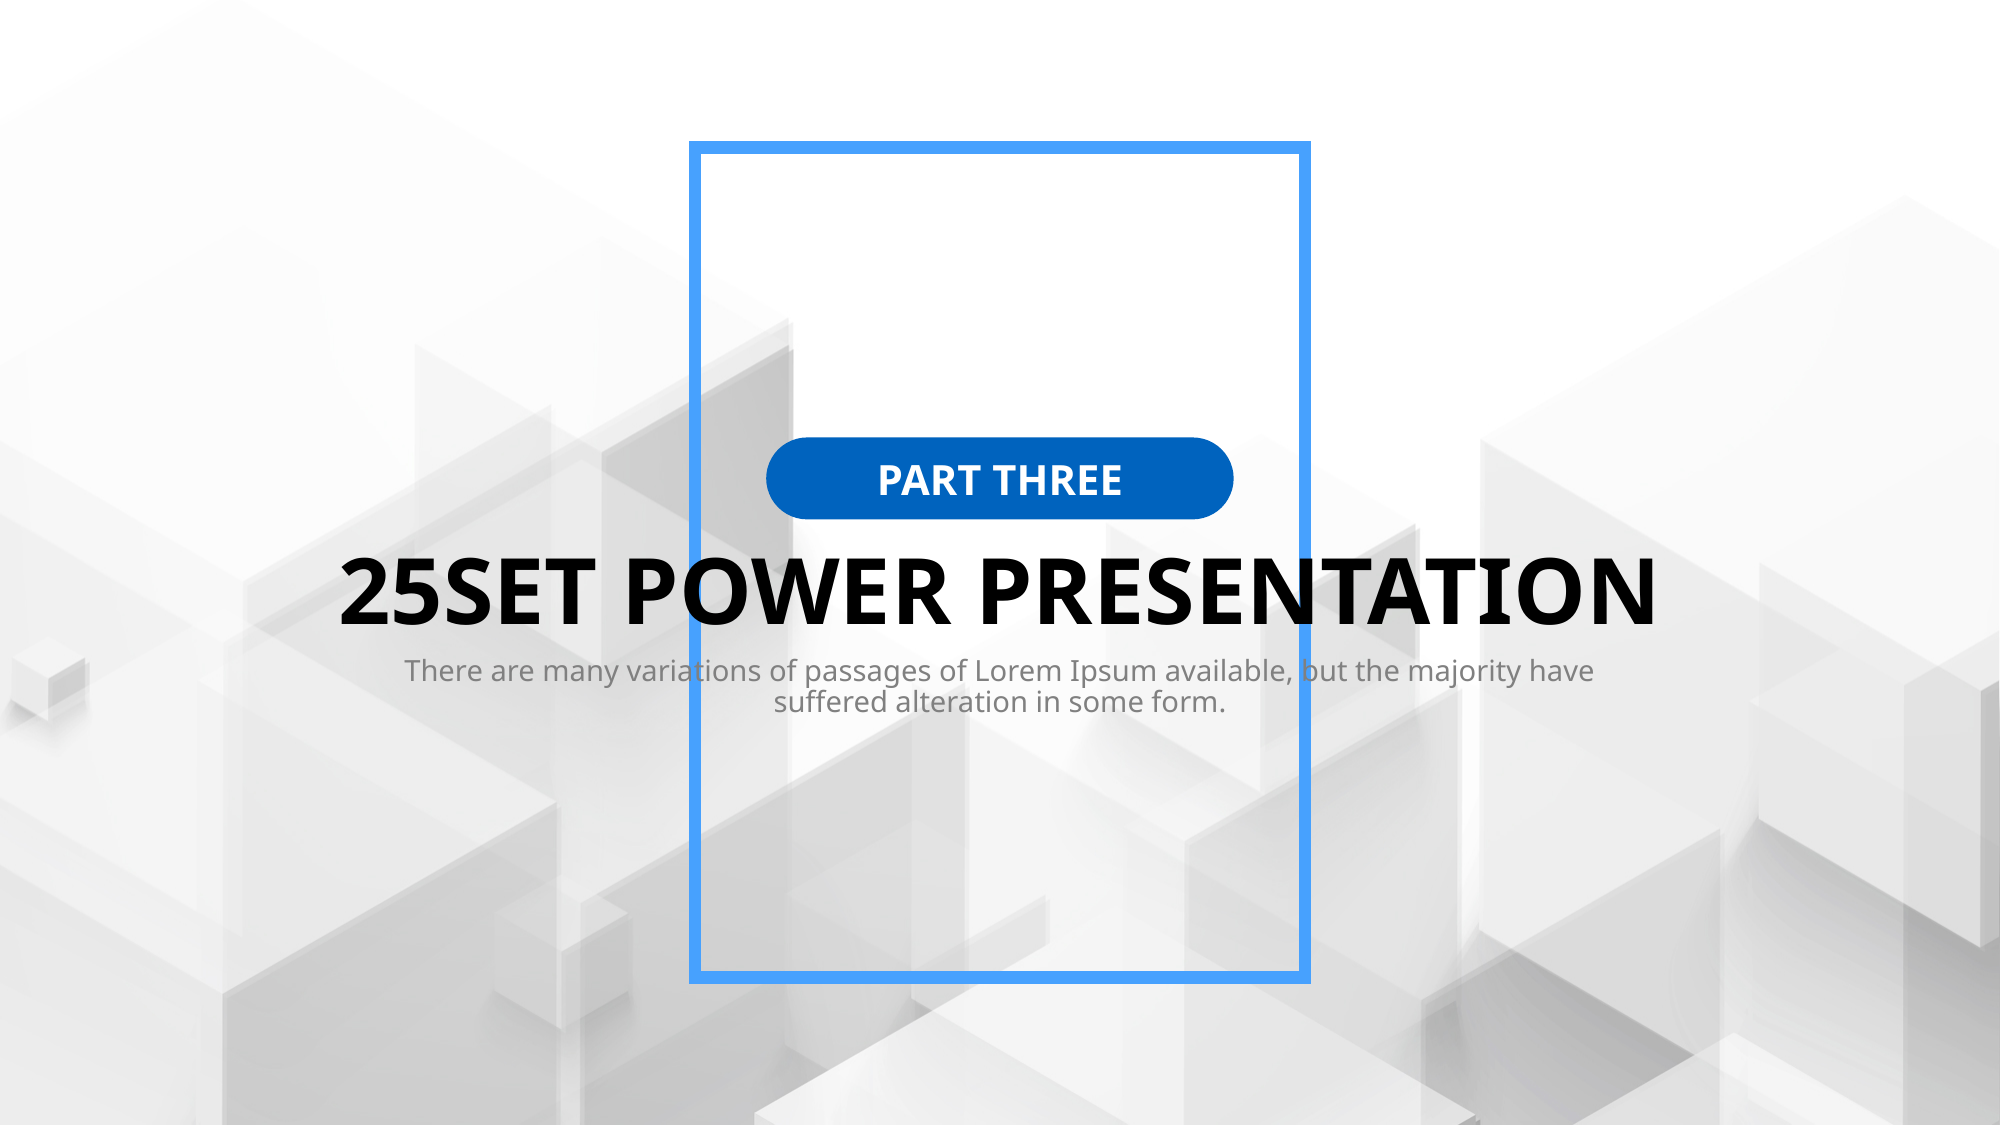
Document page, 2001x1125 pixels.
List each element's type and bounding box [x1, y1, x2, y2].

picture [0, 0, 2000, 1125]
text_box [170, 437, 1830, 770]
